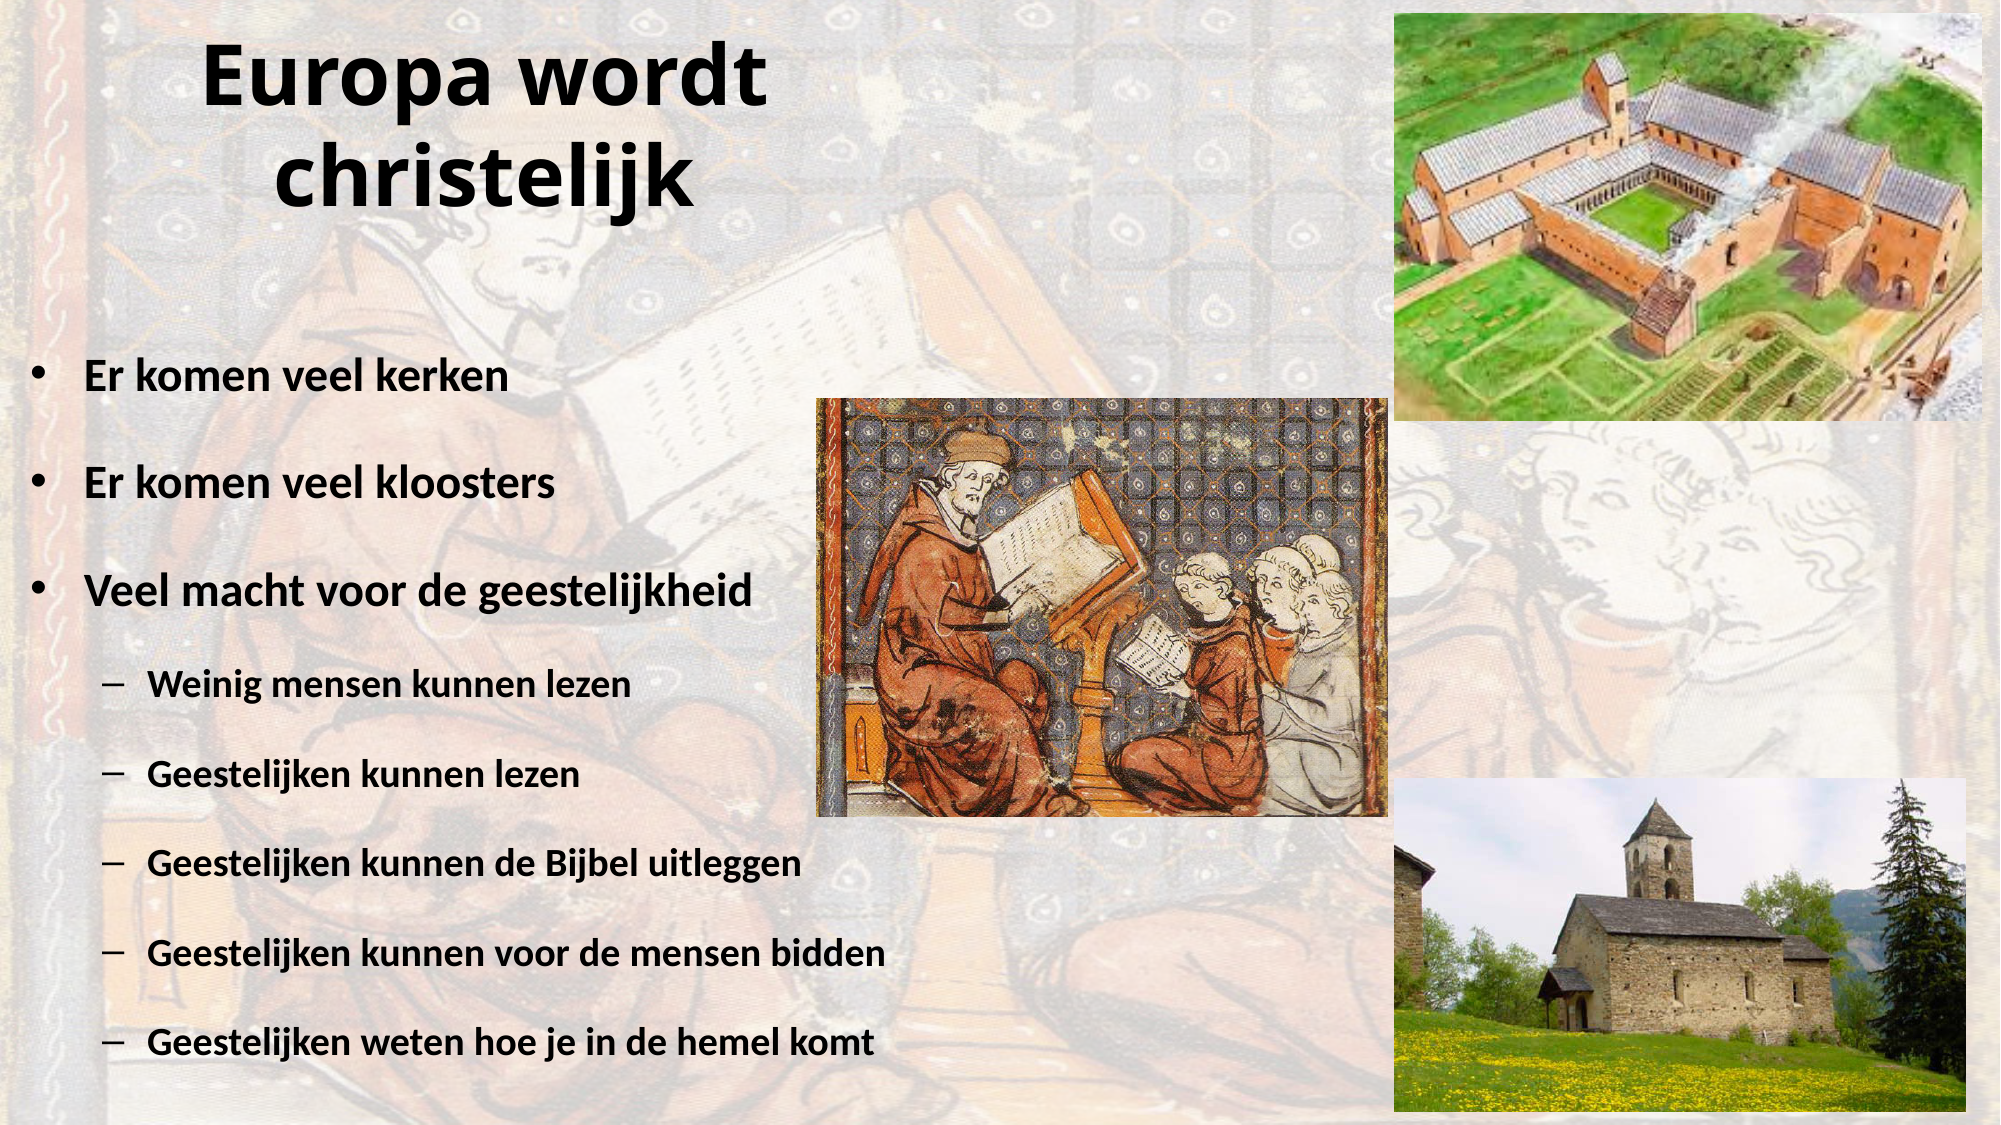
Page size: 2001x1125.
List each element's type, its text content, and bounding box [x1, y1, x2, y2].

title Europa wordt christelijk [1, 13, 968, 231]
picture [815, 398, 1388, 818]
list Er komen veel kerken Er komen veel kloosters Veel macht voor de geestelijkheid Weinig mensen kunnen lezen Geestelijken kunnen lezen Geestelijken kunnen de Bijbel uitleggen Geestelijken kunnen voor de mensen bidden Geestelijken weten hoe je in de hemel komt [15, 295, 1134, 1077]
picture [1393, 13, 1982, 421]
picture [1393, 778, 1966, 1112]
